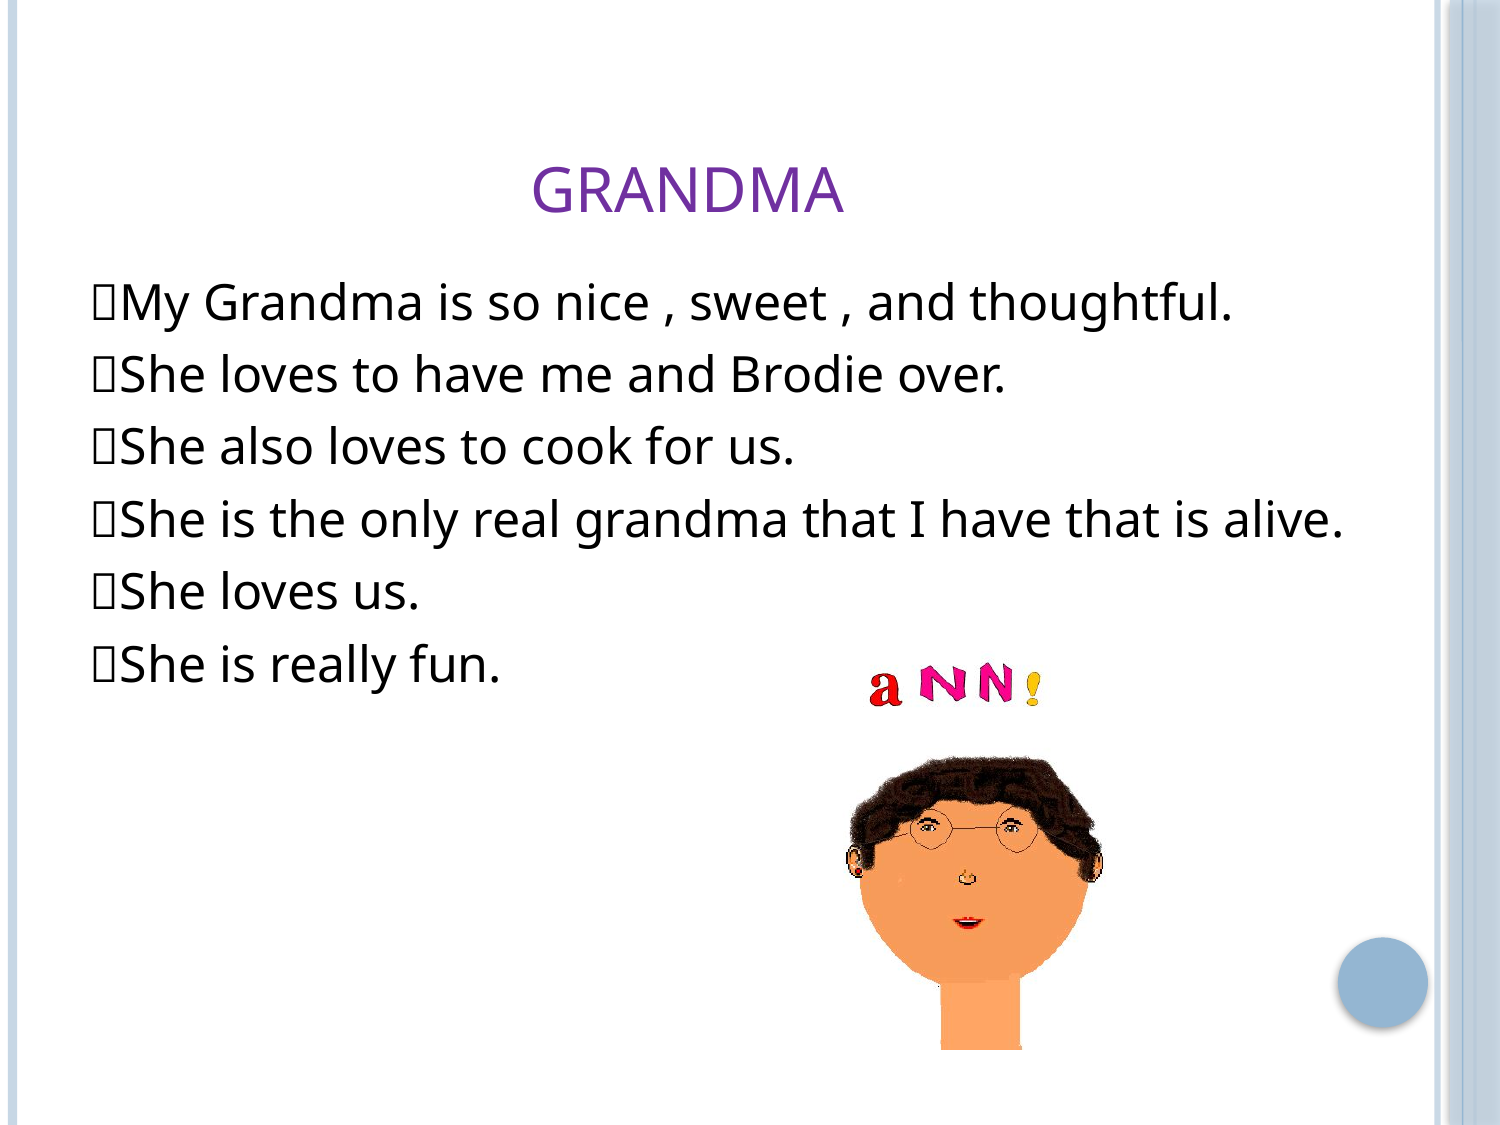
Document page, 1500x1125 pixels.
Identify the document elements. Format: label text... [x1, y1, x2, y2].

list My Grandma is so nice , sweet , and thoughtful. She loves to have me and Brodie over. She also loves to cook for us. She is the only real grandma that I have that is alive. She loves us. She is really fun. [75, 262, 1363, 1125]
picture [661, 636, 1238, 1051]
title Grandma [75, 45, 1300, 233]
